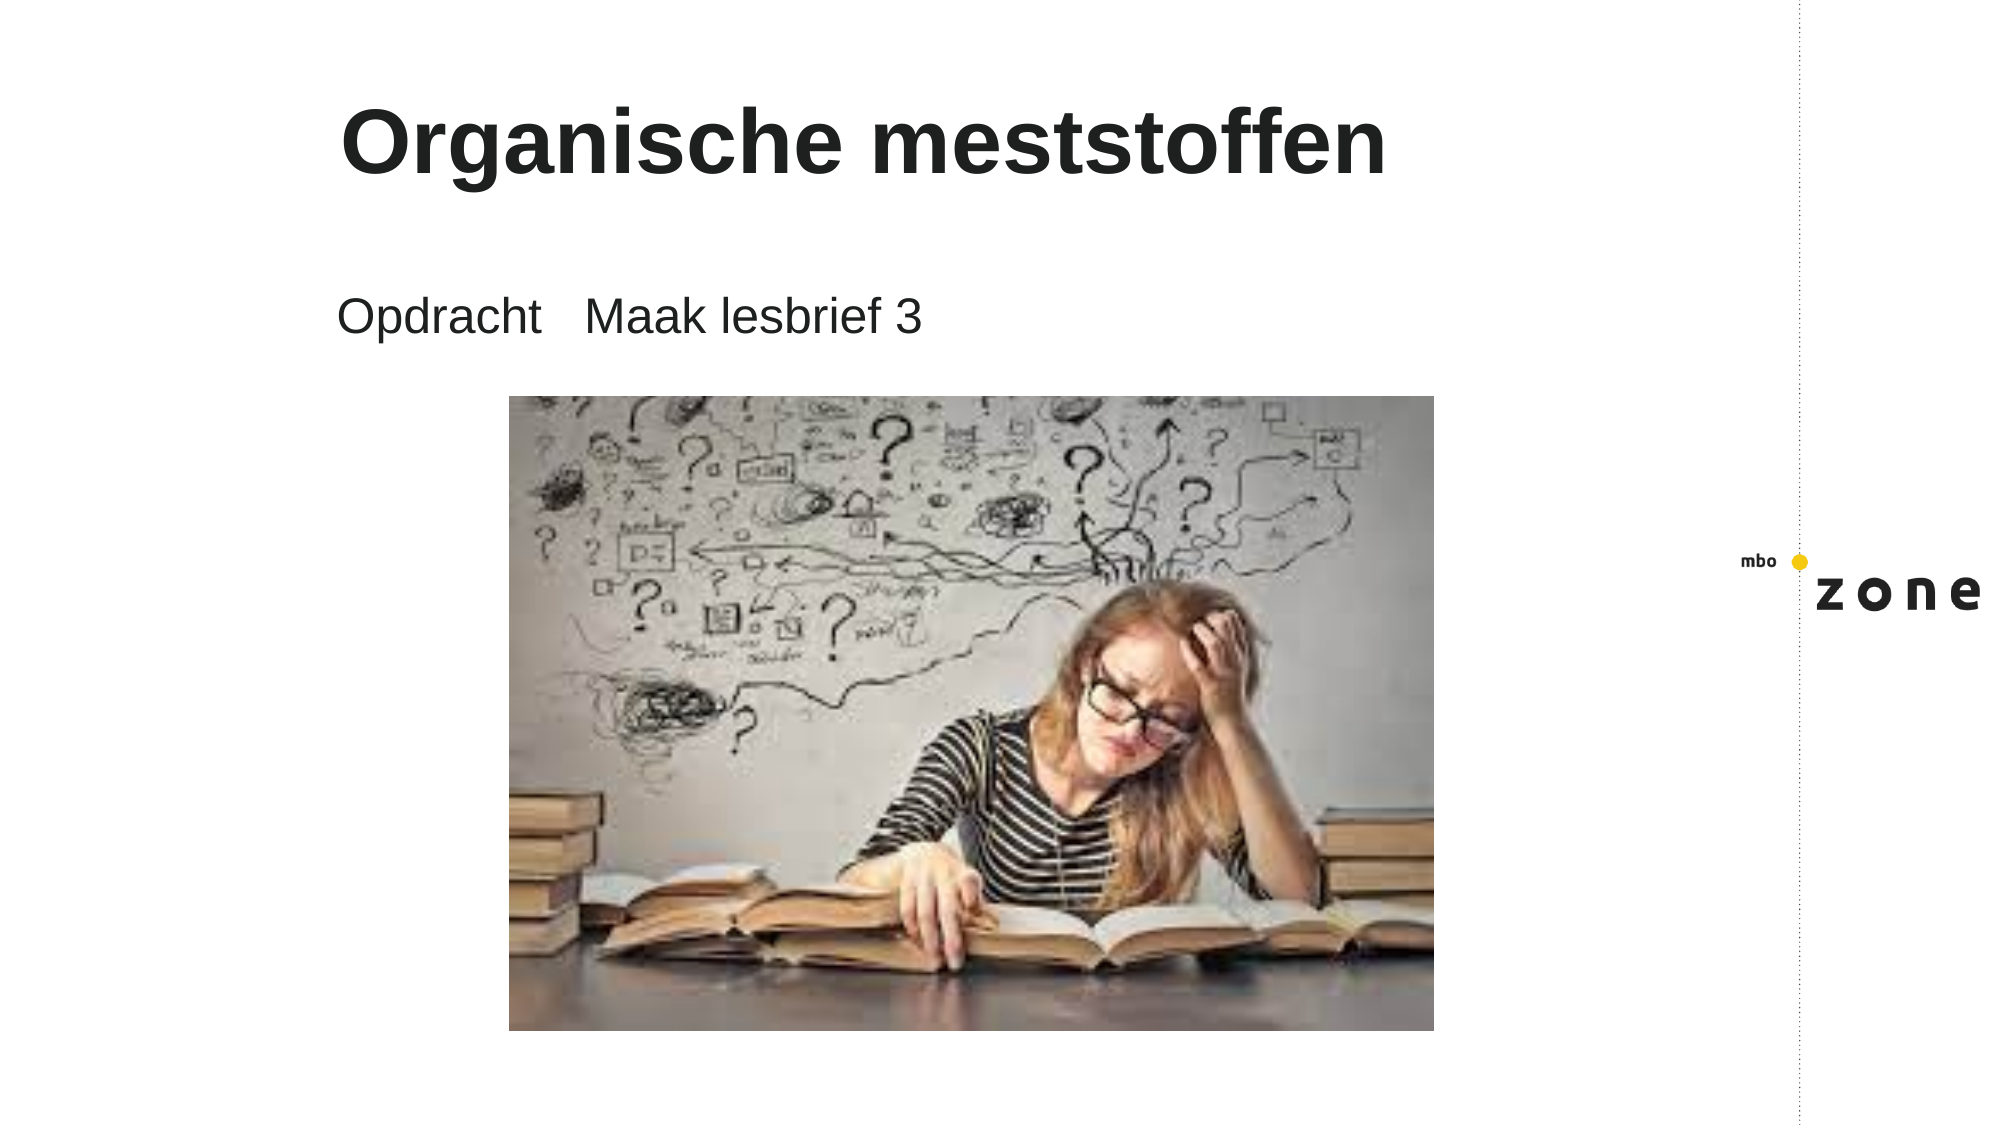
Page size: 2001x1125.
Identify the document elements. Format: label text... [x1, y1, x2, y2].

title Organische meststoffen [124, 94, 1607, 272]
list Opdracht Maak lesbrief 3 [336, 283, 1607, 998]
picture [1596, 0, 2001, 1125]
picture [509, 396, 1434, 1031]
